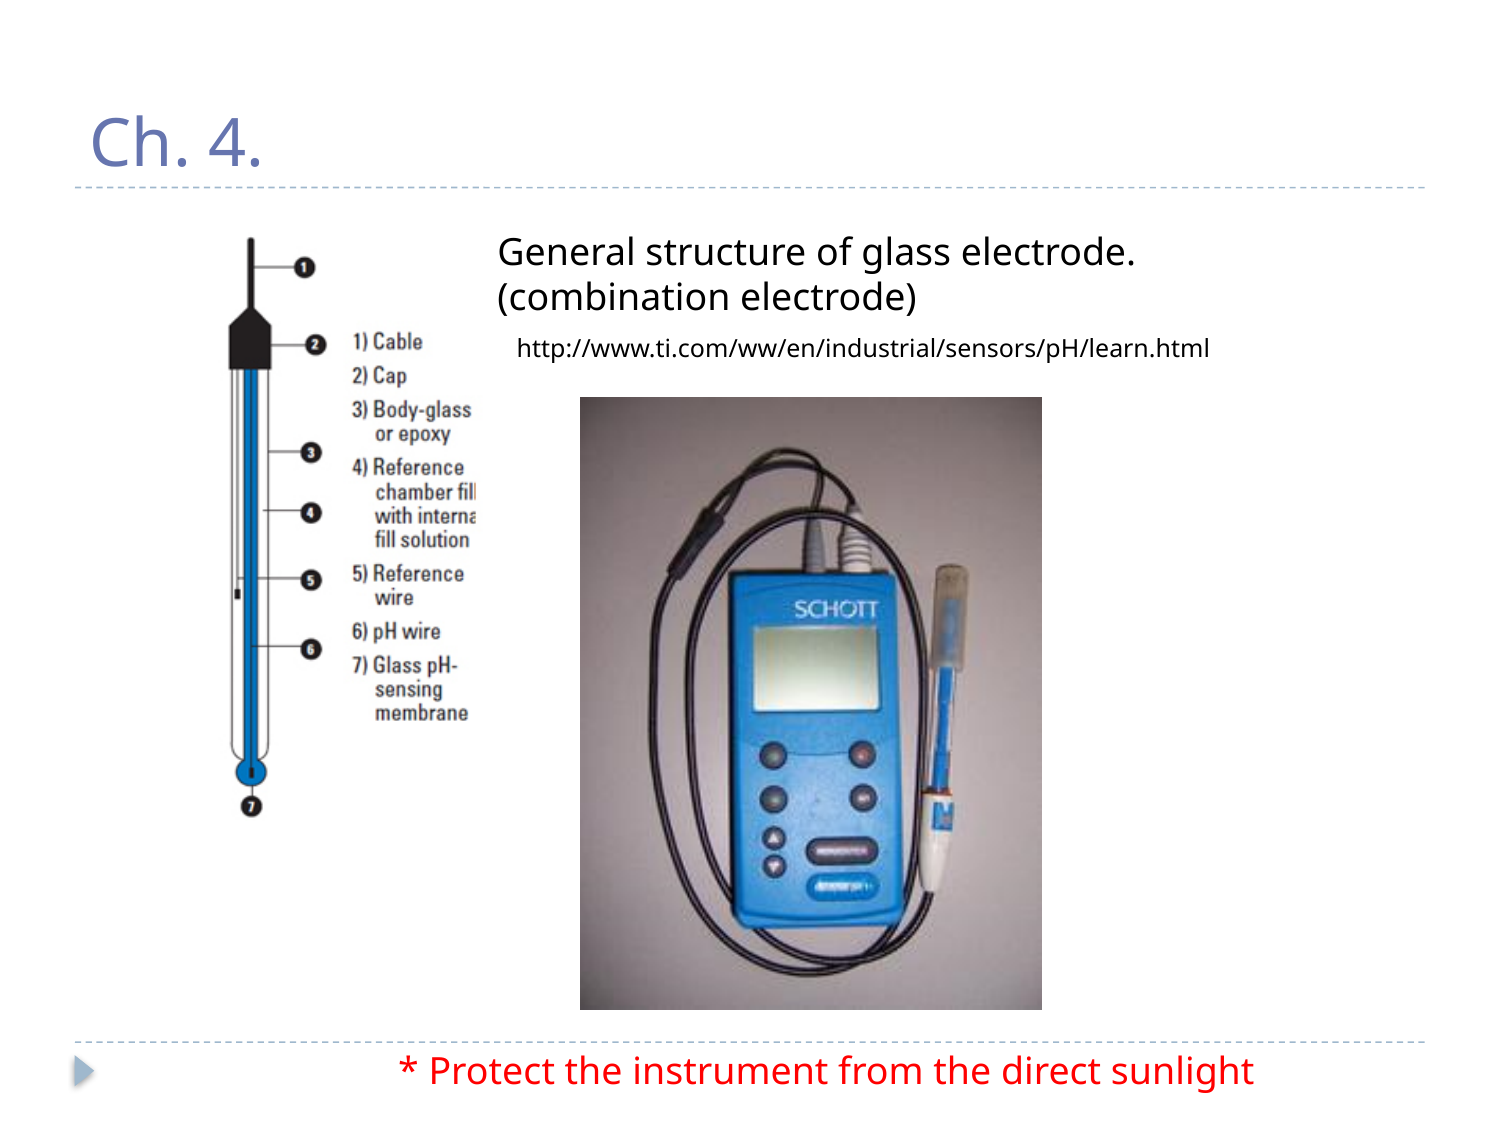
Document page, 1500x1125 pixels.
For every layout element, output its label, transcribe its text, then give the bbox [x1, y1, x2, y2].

picture [194, 207, 1042, 1011]
title Ch. 4. [75, 24, 1425, 188]
text_box General structure of glass electrode. (combination electrode) [587, 220, 1162, 326]
text_box http://www.ti.com/ww/en/industrial/sensors/pH/learn.html [587, 325, 1459, 370]
text_box * Protect the instrument from the direct sunlight [383, 1039, 1270, 1100]
